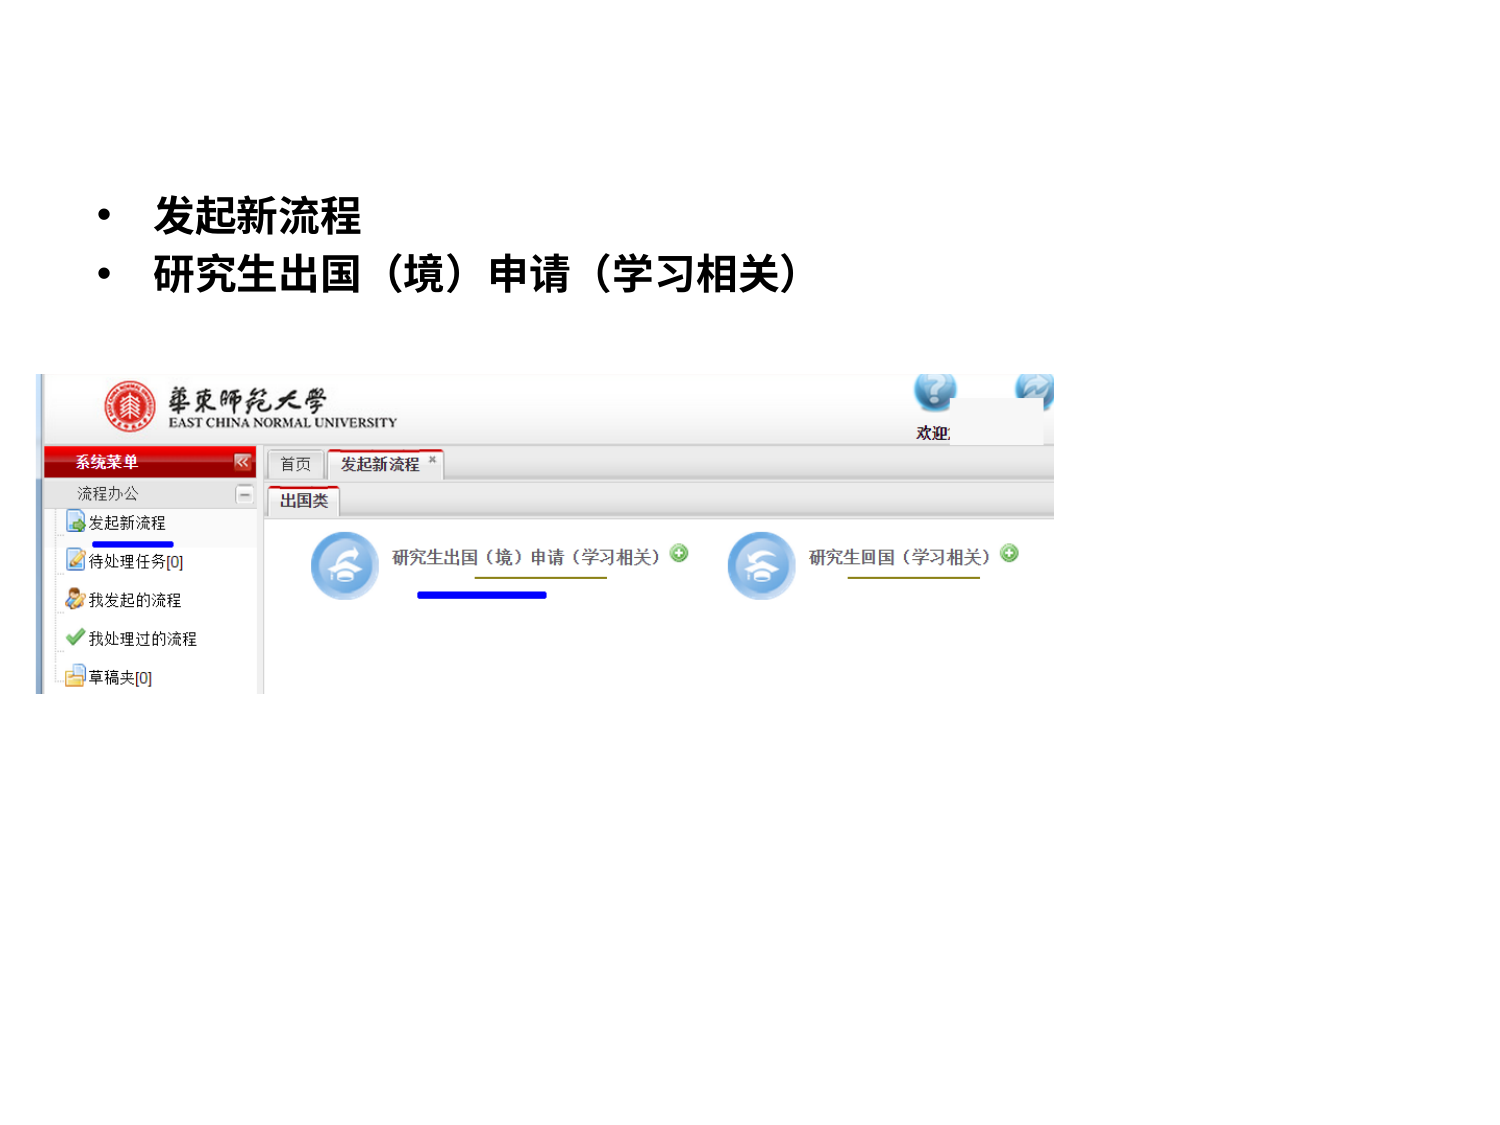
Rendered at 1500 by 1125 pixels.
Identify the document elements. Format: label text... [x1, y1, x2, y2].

picture [34, 374, 1055, 694]
text_box 发起新流程 研究生出国（境）申请（学习相关） [81, 93, 1264, 472]
